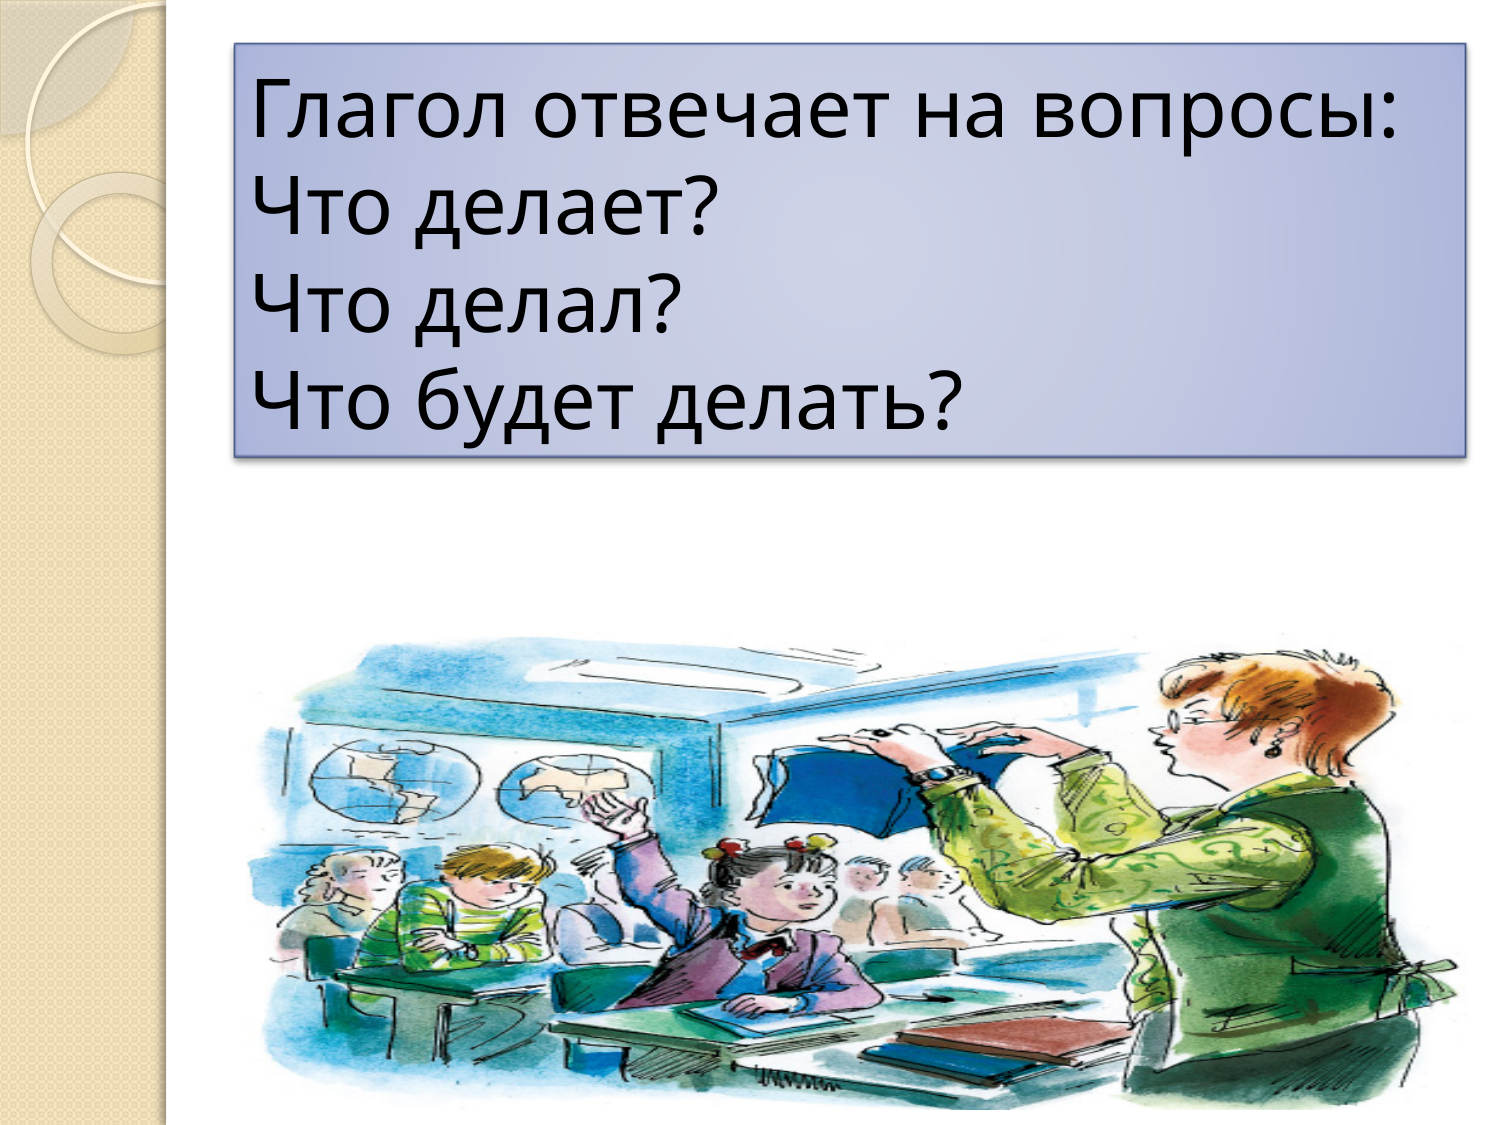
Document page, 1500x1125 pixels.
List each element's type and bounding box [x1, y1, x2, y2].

text_box [184, 21, 1480, 475]
list [245, 632, 1467, 1111]
